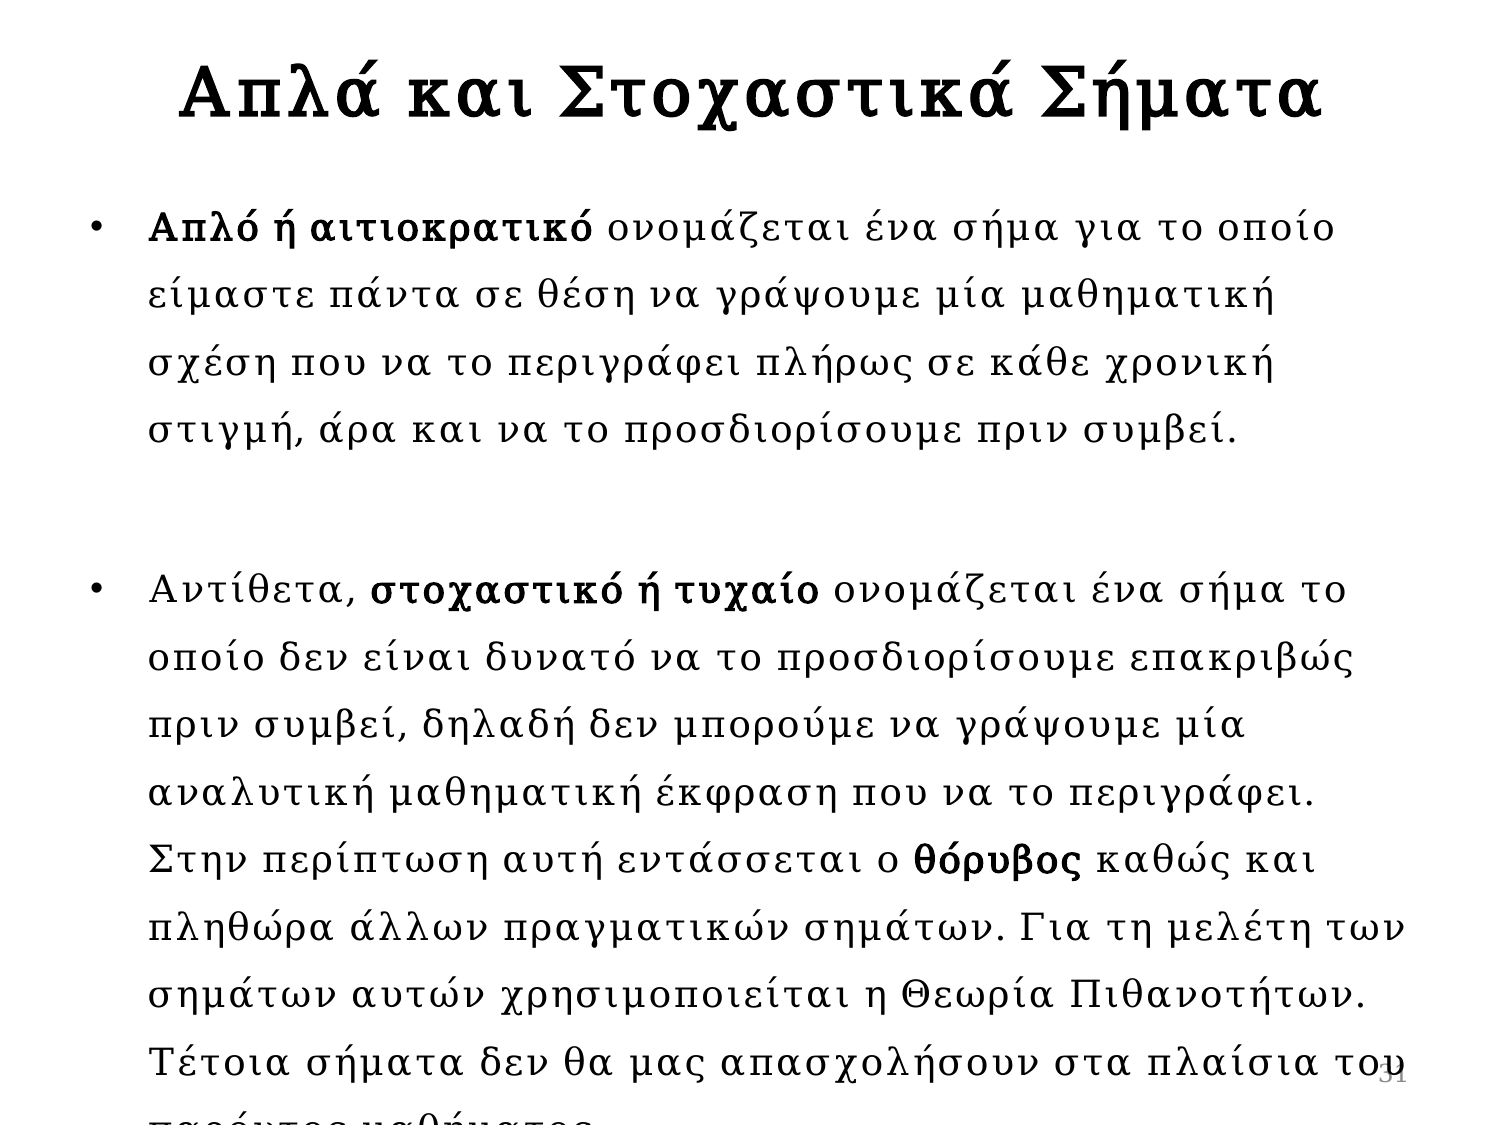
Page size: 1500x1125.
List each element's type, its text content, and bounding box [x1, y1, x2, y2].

list Απλό ή αιτιοκρατικό ονομάζεται ένα σήμα για το οποίο είμαστε πάντα σε θέση να γράψουμε μία μαθηματική σχέση που να το περιγράφει πλήρως σε κάθε χρονική στιγμή, άρα και να το προσδιορίσουμε πριν συμβεί. Αντίθετα, στοχαστικό ή τυχαίο ονομάζεται ένα σήμα το οποίο δεν είναι δυνατό να το προσδιορίσουμε επακριβώς πριν συμβεί, δηλαδή δεν μπορούμε να γράψουμε μία αναλυτική μαθηματική έκφραση που να το περιγράφει. Στην περίπτωση αυτή εντάσσεται ο θόρυβος καθώς και πληθώρα άλλων πραγματικών σημάτων. Για τη μελέτη των σημάτων αυτών χρησιμοποιείται η Θεωρία Πιθανοτήτων. Τέτοια σήματα δεν θα μας απασχολήσουν στα πλαίσια του παρόντος μαθήματος. [75, 172, 1425, 1071]
slide_number 31 [1222, 1042, 1425, 1103]
title Απλά και Στοχαστικά Σήματα [75, 19, 1425, 159]
